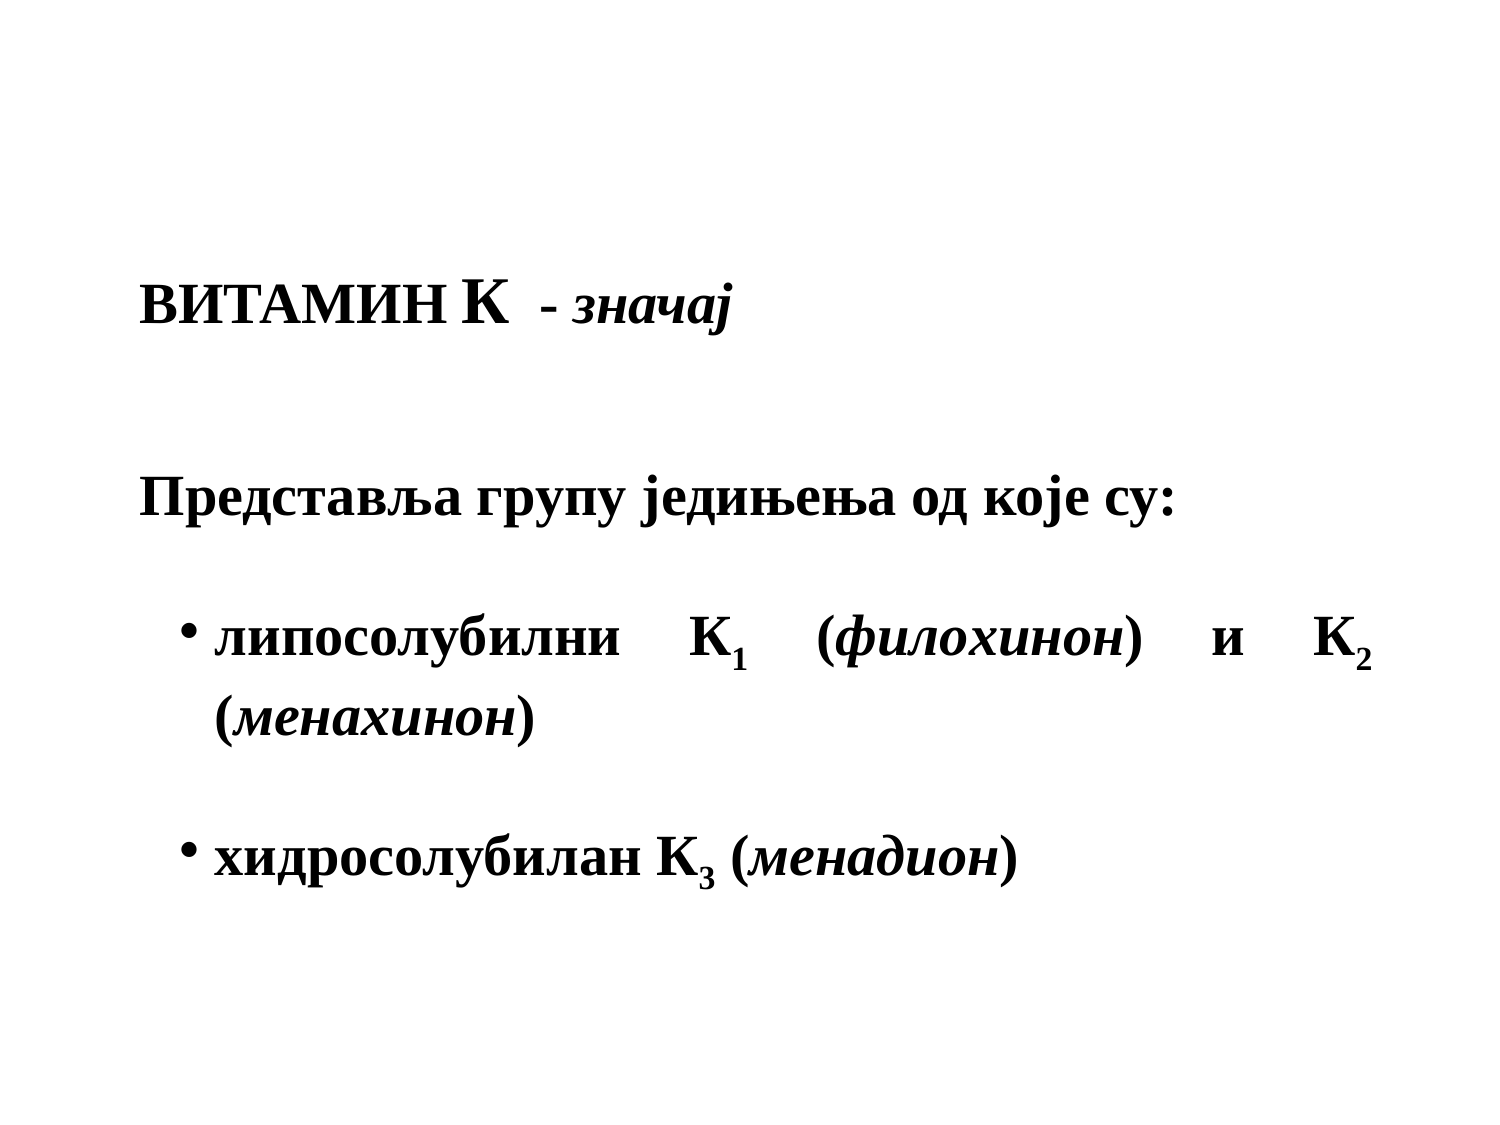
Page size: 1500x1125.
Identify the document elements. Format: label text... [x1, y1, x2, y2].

text_box ВИТАМИН К - значај Представља групу једињења од које су: липосолубилни К1 (филохинон) и К2 (менахинон) хидросолубилан К3 (менадион) [124, 249, 1388, 974]
